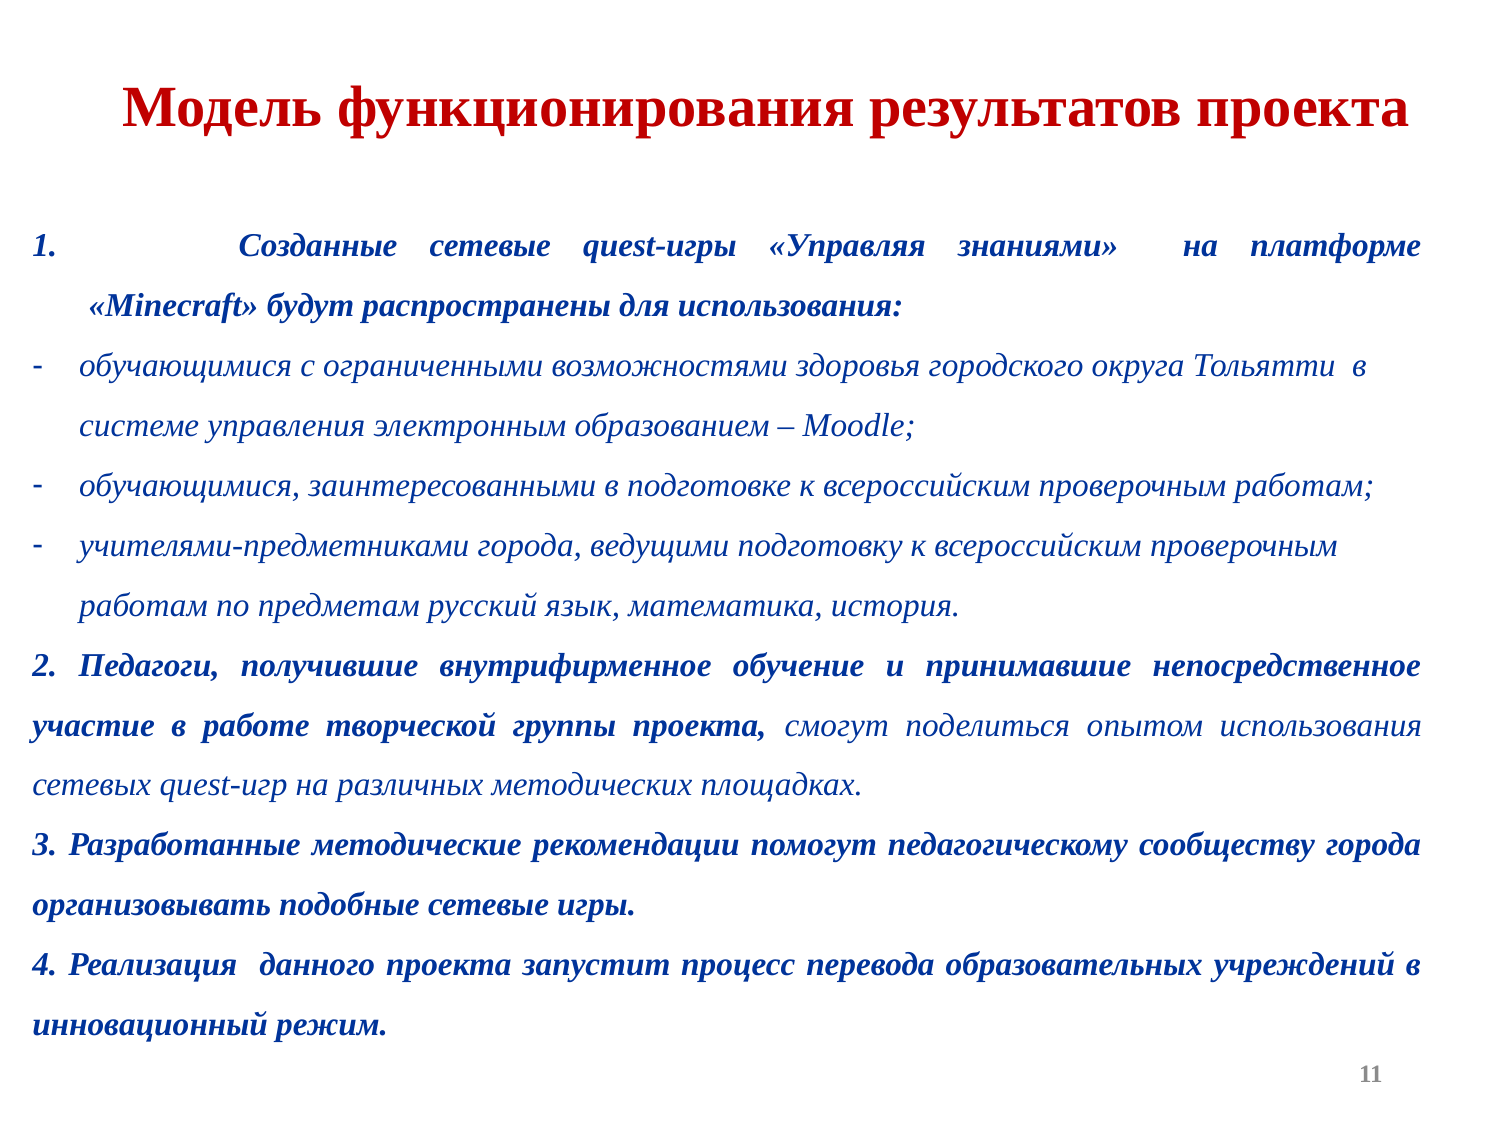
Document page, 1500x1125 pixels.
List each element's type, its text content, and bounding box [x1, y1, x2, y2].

text_box Модель функционирования результатов проекта [61, 66, 1438, 147]
text_box Созданные сетевые quest-игры «Управляя знаниями» на платформе «Minecraft» будут распространены для использования: обучающимися с ограниченными возможностями здоровья городского округа Тольятти в системе управления электронным образованием – Moodle; обучающимися, заинтересованными в подготовке к всероссийским проверочным работам; учителями-предметниками города, ведущими подготовку к всероссийским проверочным работам по предметам русский язык, математика, история. 2. Педагоги, получившие внутрифирменное обучение и принимавшие непосредственное участие в работе творческой группы проекта, смогут поделиться опытом использования сетевых quest-игр на различных методических площадках. 3. Разработанные методические рекомендации помогут педагогическому сообществу города организовывать подобные сетевые игры. 4. Реализация данного проекта запустит процесс перевода образовательных учреждений в инновационный режим. [17, 196, 1438, 1125]
